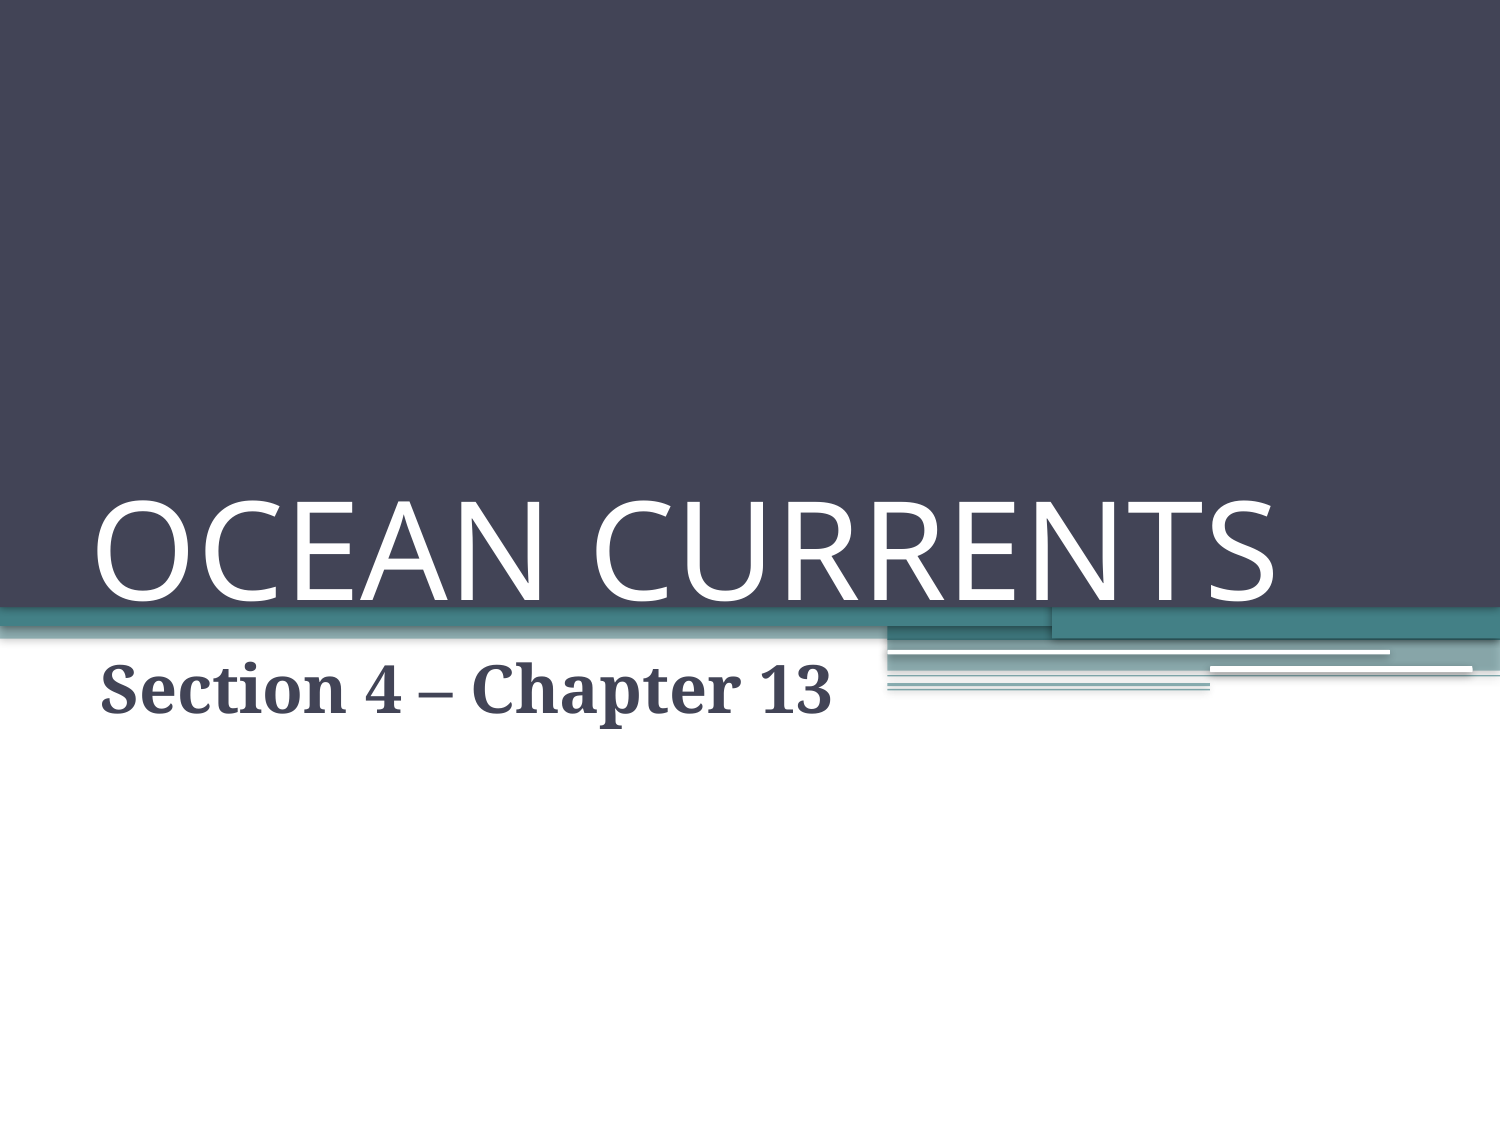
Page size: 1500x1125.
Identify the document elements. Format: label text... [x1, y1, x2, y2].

title OCEAN CURRENTS [75, 394, 1463, 636]
subtitle Section 4 – Chapter 13 [75, 639, 888, 928]
